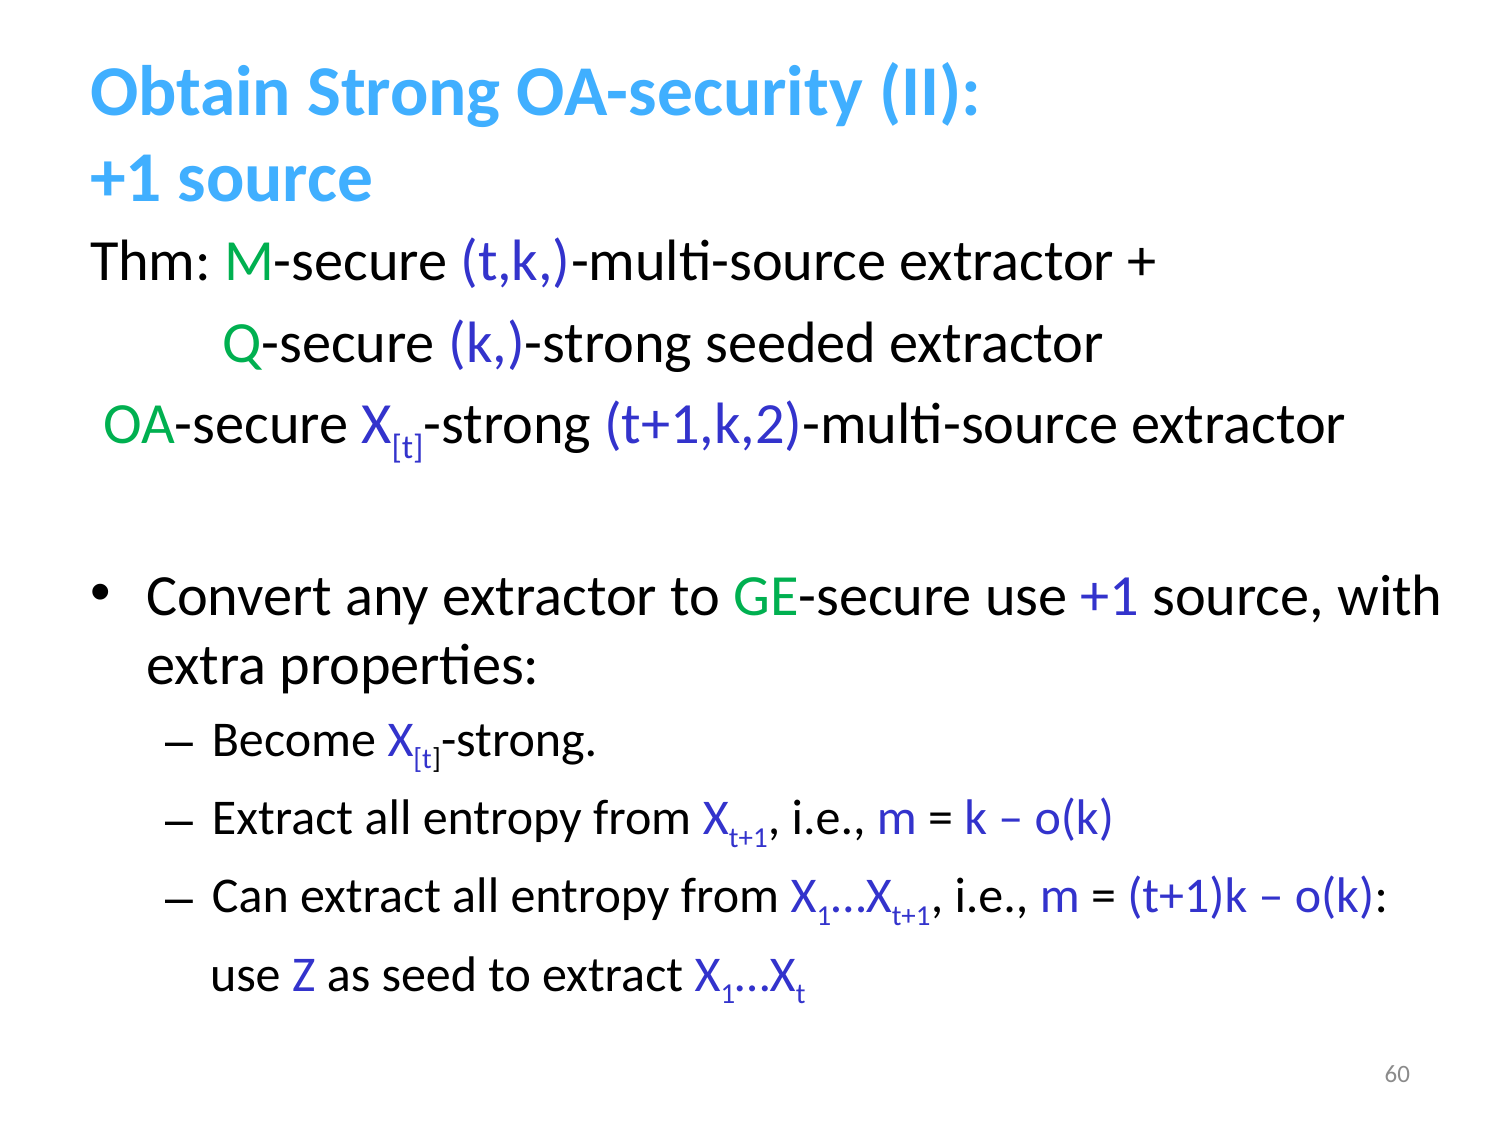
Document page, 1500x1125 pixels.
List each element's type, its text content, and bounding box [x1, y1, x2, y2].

slide_number 60 [1074, 1042, 1425, 1103]
title Obtain Strong OA-security (II): +1 source [75, 36, 1425, 224]
